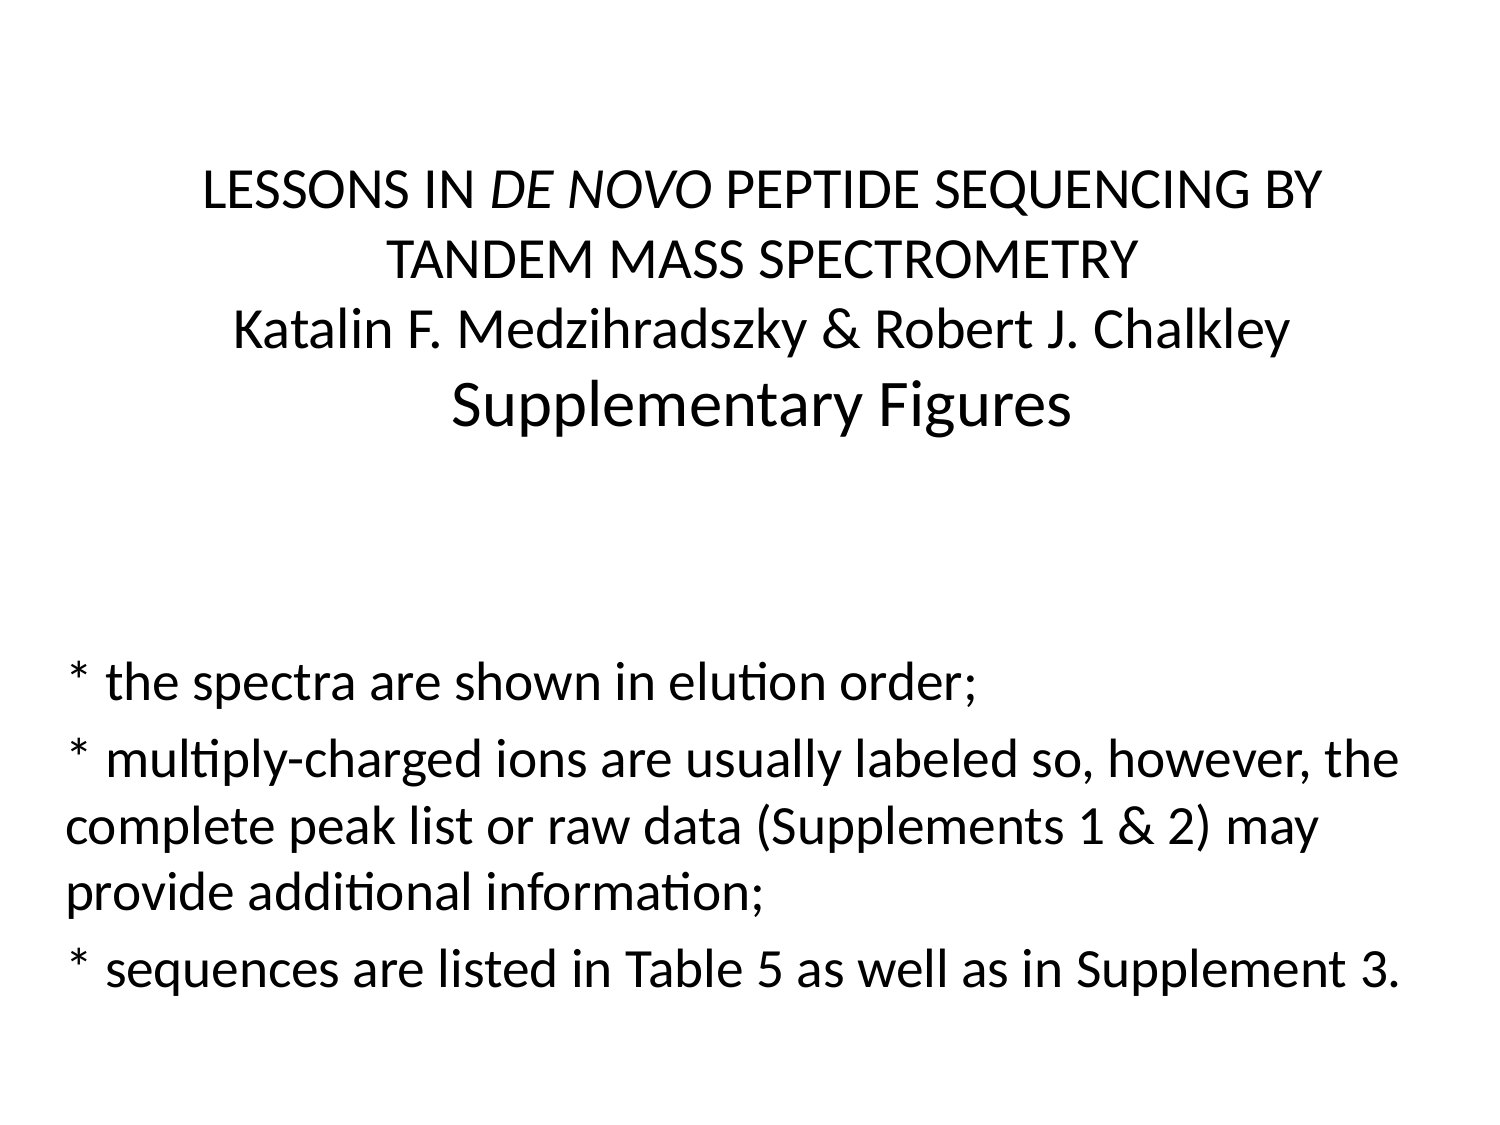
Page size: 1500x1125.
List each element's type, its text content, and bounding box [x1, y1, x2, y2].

subtitle * the spectra are shown in elution order; * multiply-charged ions are usually labeled so, however, the complete peak list or raw data (Supplements 1 & 2) may provide additional information; * sequences are listed in Table 5 as well as in Supplement 3. [50, 637, 1450, 1025]
title Lessons in de novo PEPTIDE sequencing By Tandem Mass Spectrometry Katalin F. Medzihradszky & Robert J. Chalkley Supplementary Figures [125, 87, 1400, 504]
